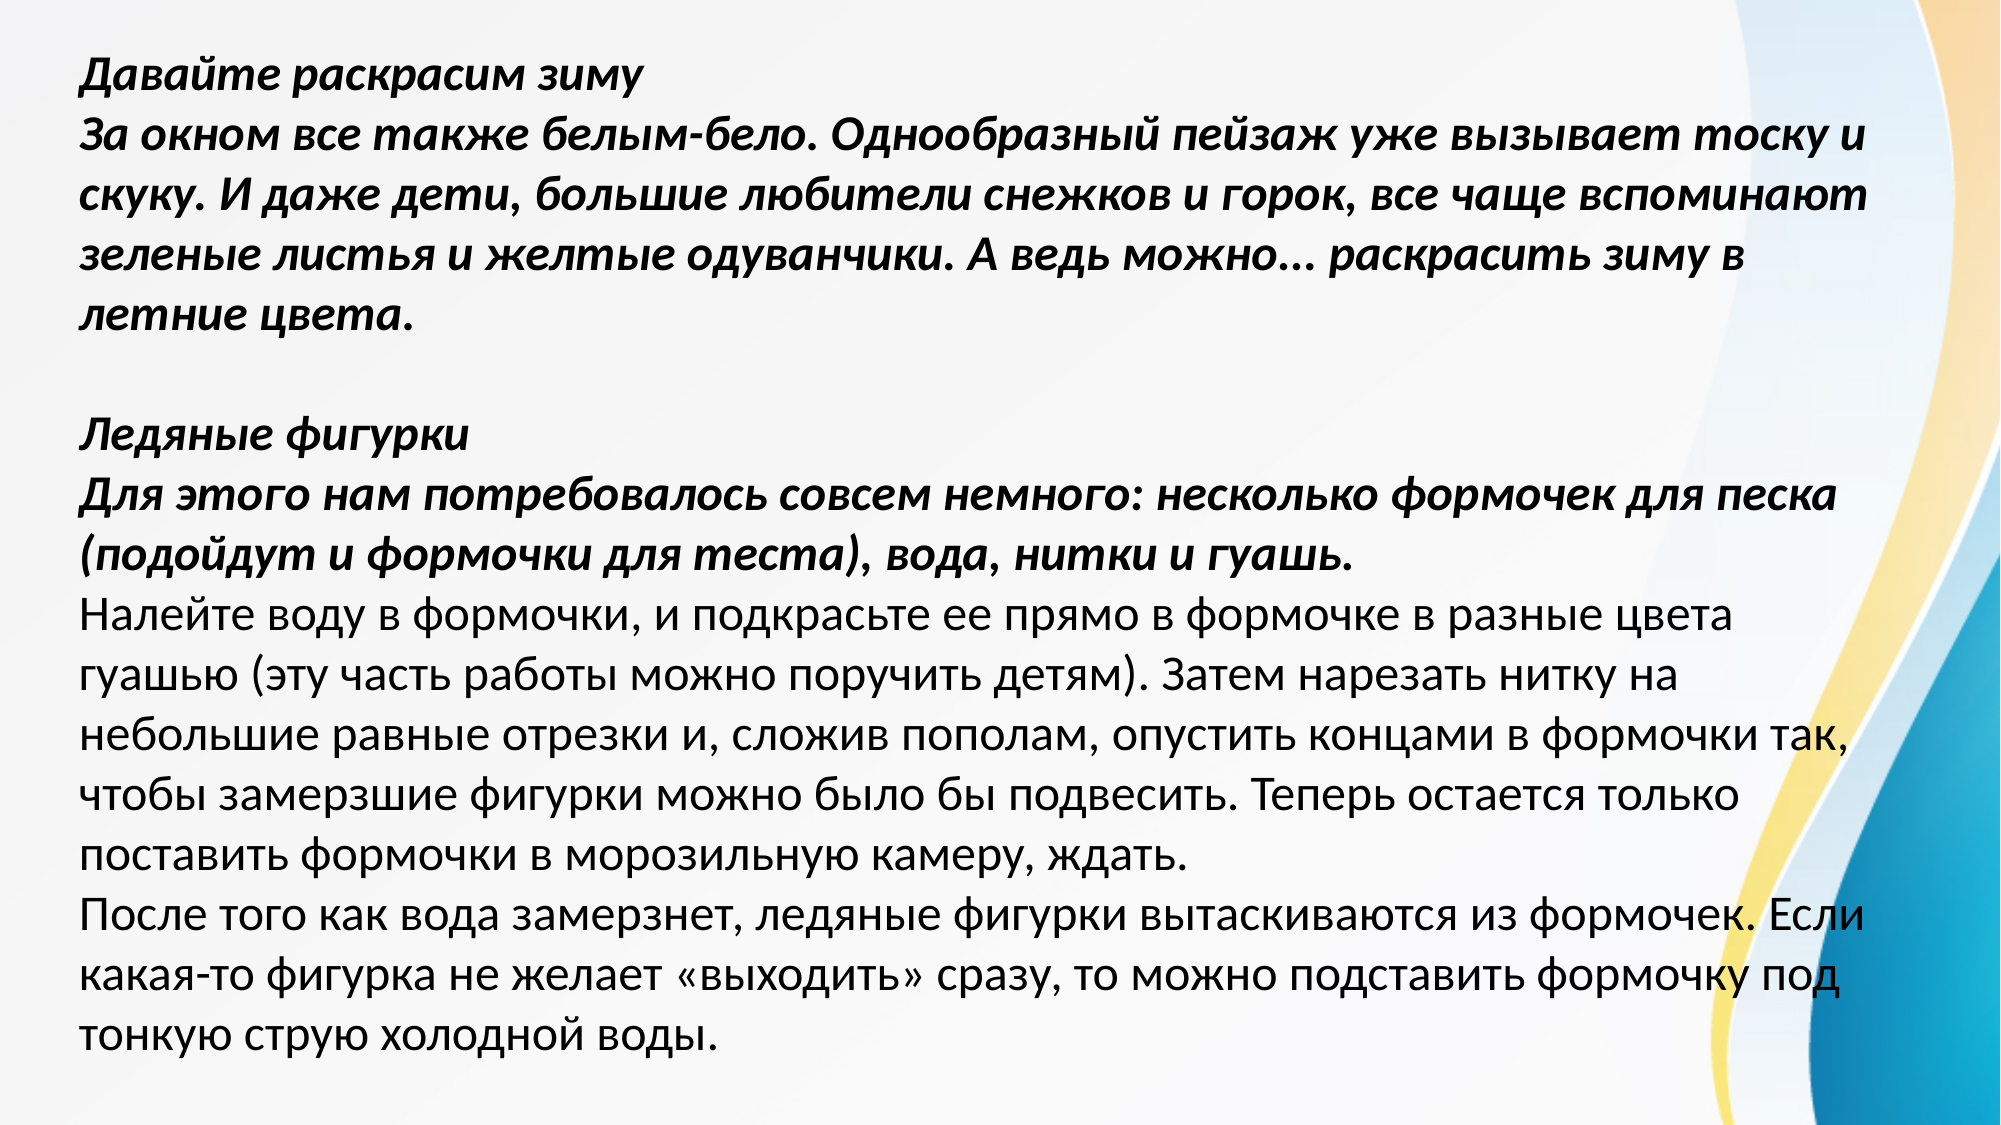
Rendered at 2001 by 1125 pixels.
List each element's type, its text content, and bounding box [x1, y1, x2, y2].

picture [0, 0, 2001, 1125]
text_box Давайте раскрасим зиму За окном все также белым-бело. Однообразный пейзаж уже вызывает тоску и скуку. И даже дети, большие любители снежков и горок, все чаще вспоминают зеленые листья и желтые одуванчики. А ведь можно... раскрасить зиму в летние цвета. Ледяные фигурки Для этого нам потребовалось совсем немного: несколько формочек для песка (подойдут и формочки для теста), вода, нитки и гуашь. Налейте воду в формочки, и подкрасьте ее прямо в формочке в разные цвета гуашью (эту часть работы можно поручить детям). Затем нарезать нитку на небольшие равные отрезки и, сложив пополам, опустить концами в формочки так, чтобы замерзшие фигурки можно было бы подвесить. Теперь остается только поставить формочки в морозильную камеру, ждать. После того как вода замерзнет, ледяные фигурки вытаскиваются из формочек. Если какая-то фигурка не желает «выходить» сразу, то можно подставить формочку под тонкую струю холодной воды. [64, 32, 1894, 1125]
